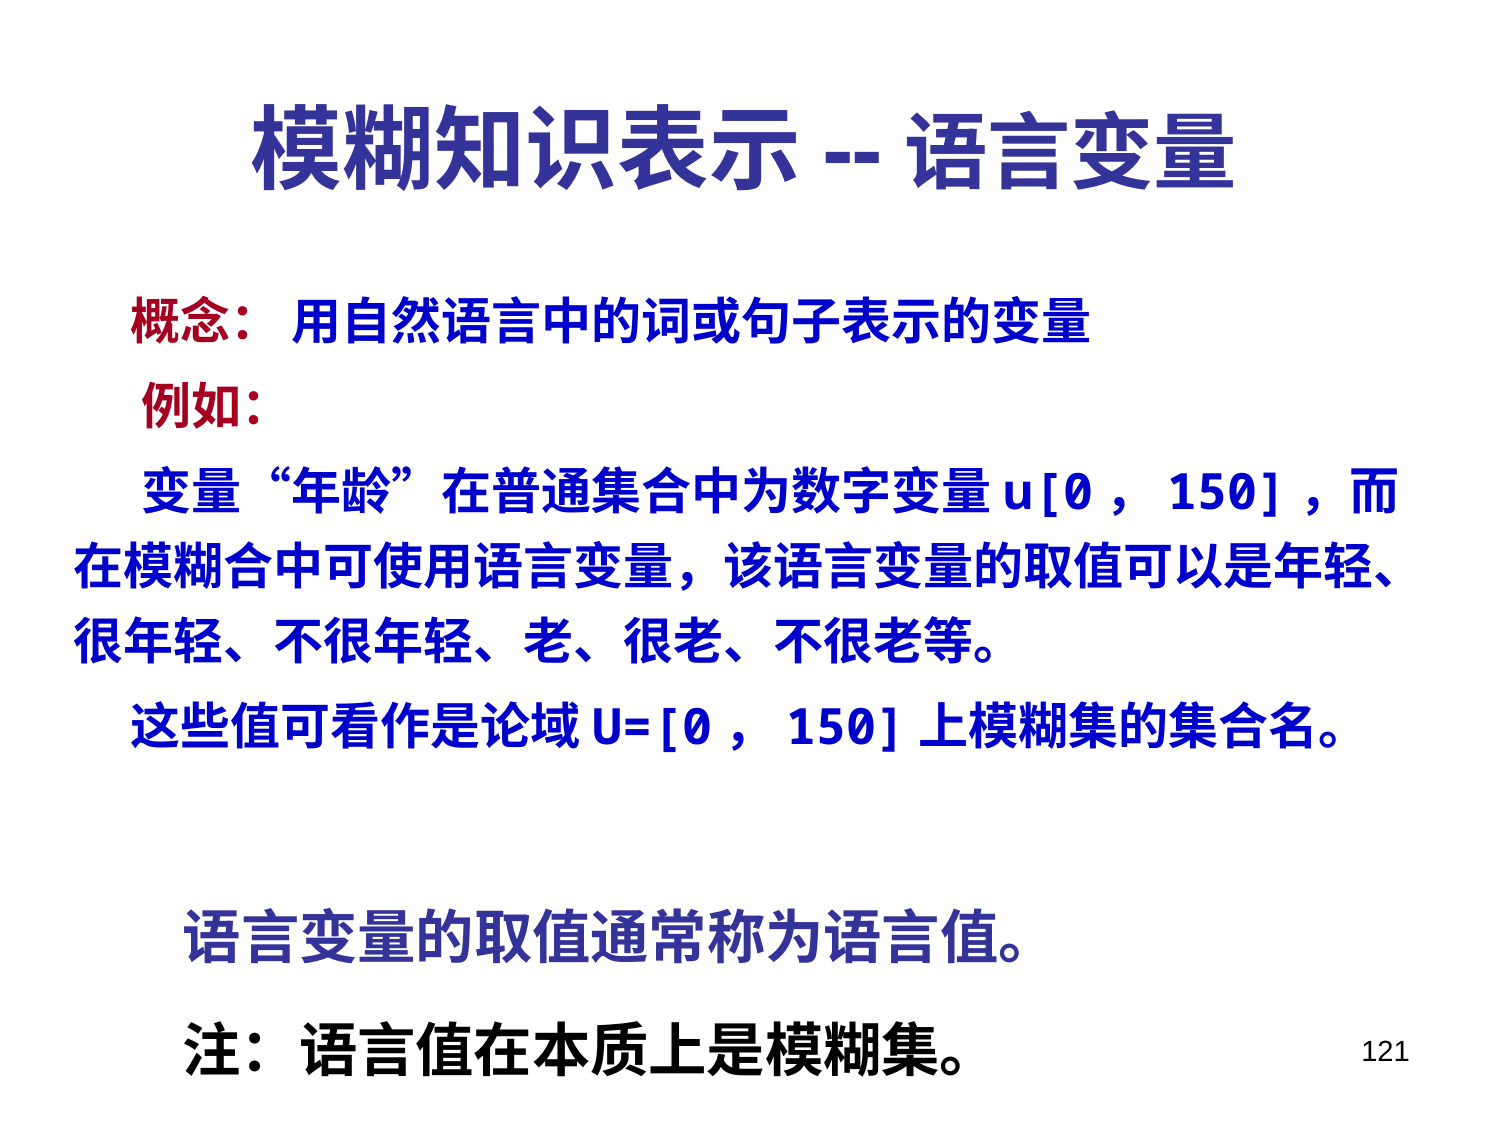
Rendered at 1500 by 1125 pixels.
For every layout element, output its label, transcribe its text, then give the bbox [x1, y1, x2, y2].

text_box 语言变量的取值通常称为语言值。 [168, 892, 1072, 978]
text_box 模糊知识表示--语言变量 [147, 48, 1341, 208]
text_box 概念： 用自然语言中的词或句子表示的变量 例如： 变量“年龄”在普通集合中为数字变量u[0，150]，而在模糊合中可使用语言变量，该语言变量的取值可以是年轻、很年轻、不很年轻、老、很老、不很老等。 这些值可看作是论域U=[0，150]上模糊集的集合名。 [58, 267, 1418, 762]
slide_number 121 [1074, 1024, 1425, 1103]
text_box 注：语言值在本质上是模糊集。 [167, 1005, 1014, 1091]
